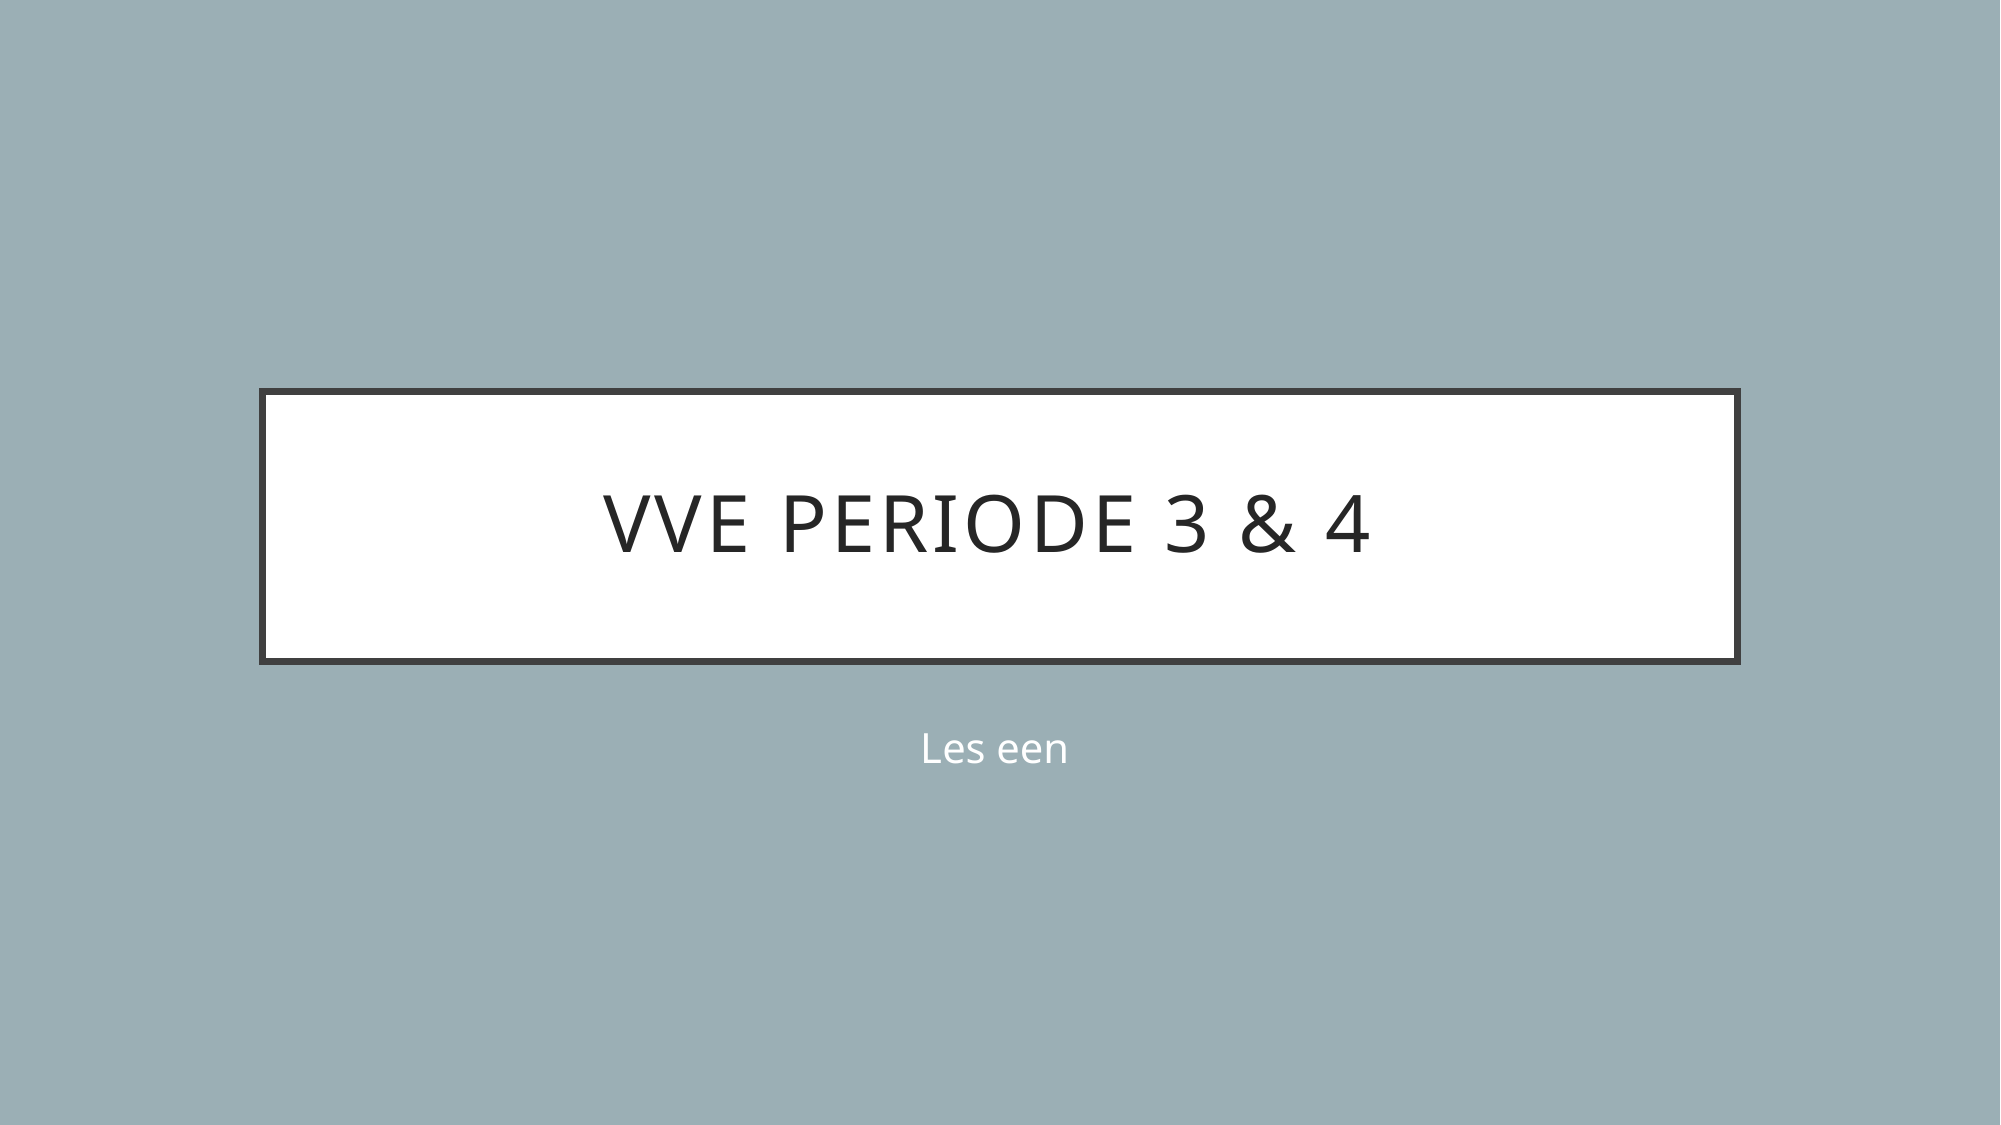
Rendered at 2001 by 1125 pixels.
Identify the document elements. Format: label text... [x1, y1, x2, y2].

title VVE Periode 3 & 4 [259, 388, 1741, 665]
subtitle Les een [442, 713, 1558, 918]
